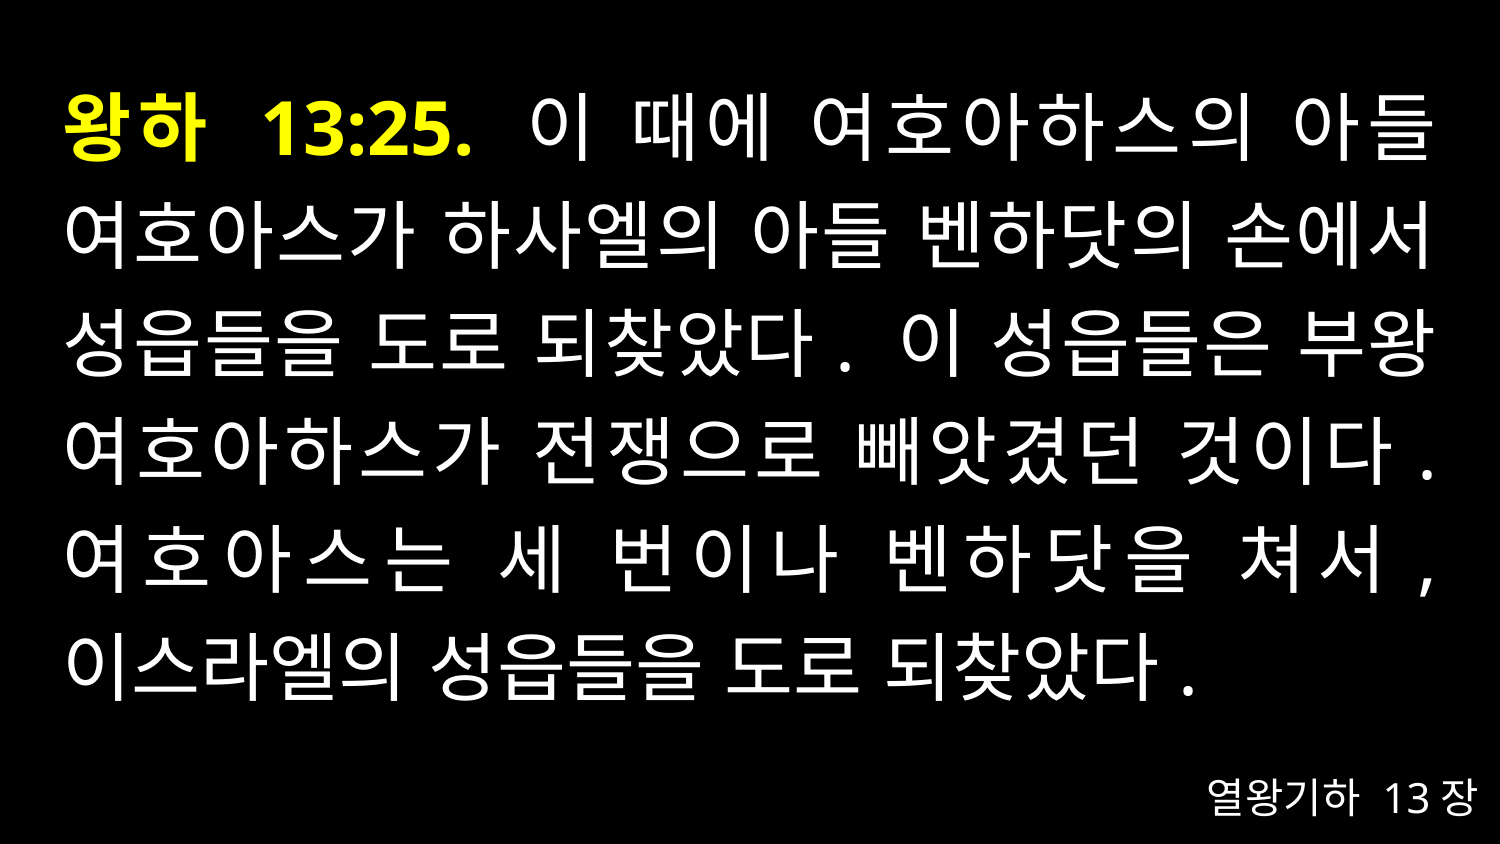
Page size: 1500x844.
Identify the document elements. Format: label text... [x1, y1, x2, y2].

title 왕하 13:25. 이 때에 여호아하스의 아들 여호아스가 하사엘의 아들 벤하닷의 손에서 성읍들을 도로 되찾았다. 이 성읍들은 부왕 여호아하스가 전쟁으로 빼앗겼던 것이다. 여호아스는 세 번이나 벤하닷을 쳐서, 이스라엘의 성읍들을 도로 되찾았다. [0, 0, 1500, 844]
subtitle 열왕기하 13장 [916, 770, 1500, 844]
